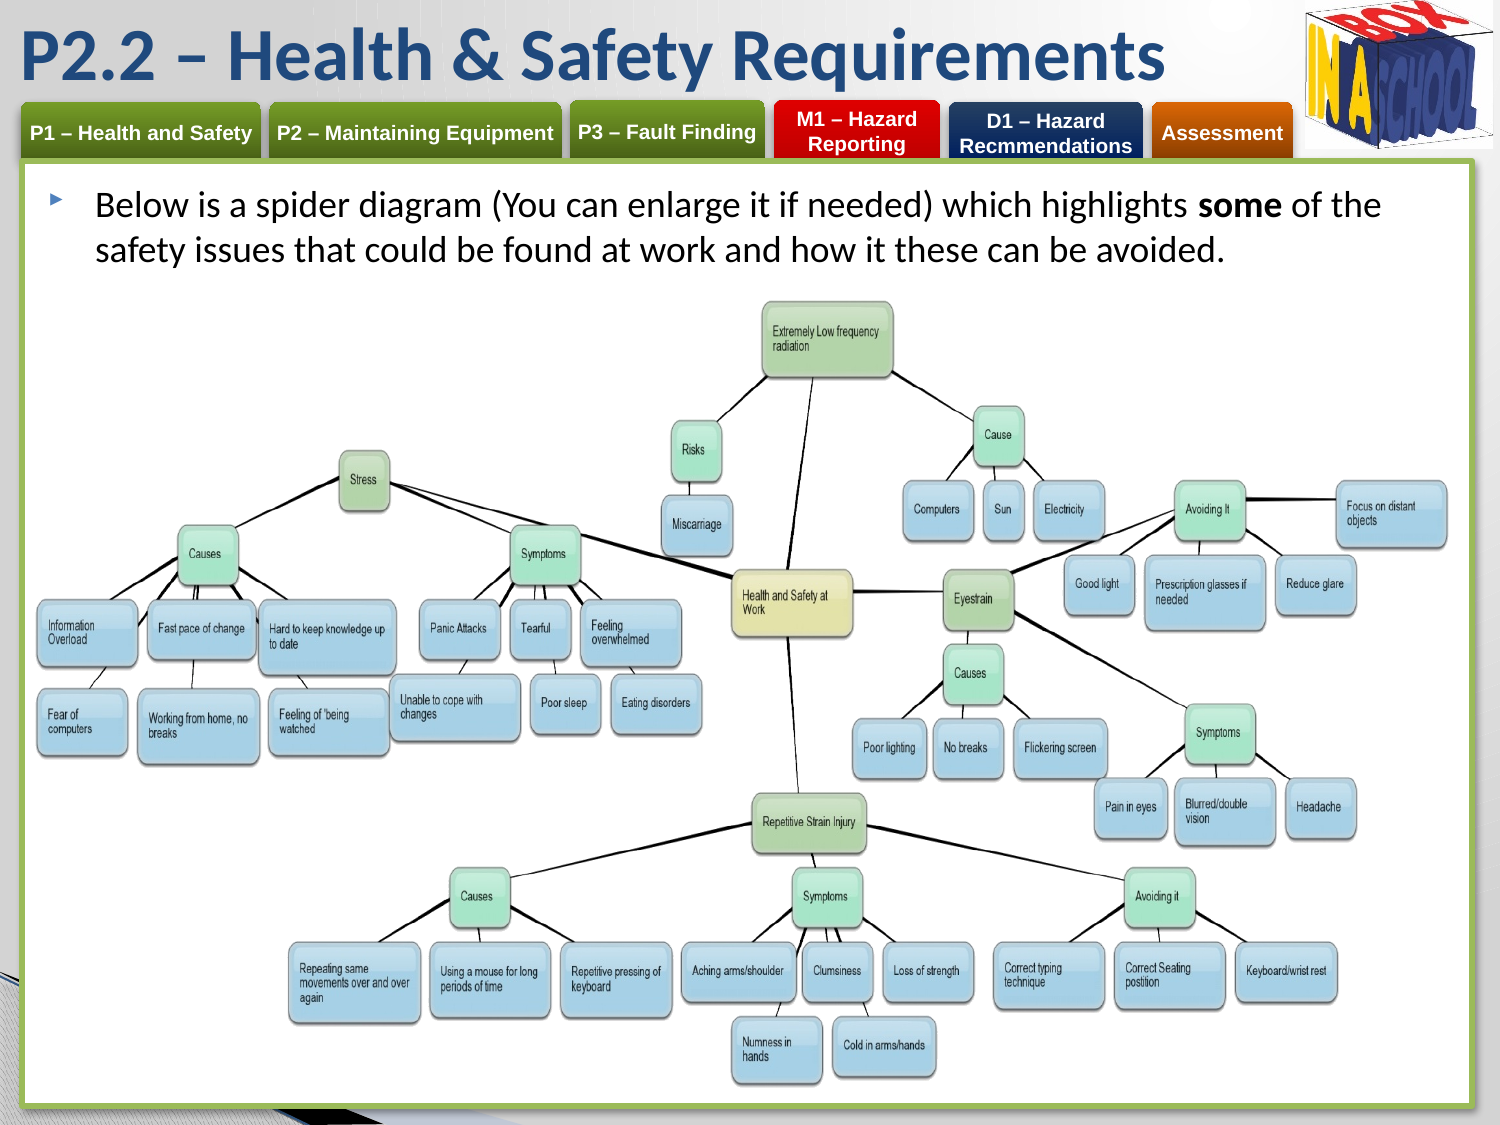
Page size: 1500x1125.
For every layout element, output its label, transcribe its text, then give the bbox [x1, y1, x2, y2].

picture [281, 1114, 303, 1125]
list Below is a spider diagram (You can enlarge it if needed) which highlights some of the safety issues that could be found at work and how it these can be avoided. [33, 172, 1459, 290]
picture [29, 290, 1459, 1095]
title P2.2 – Health & Safety Requirements [5, 0, 1270, 102]
picture [1305, 0, 1494, 149]
